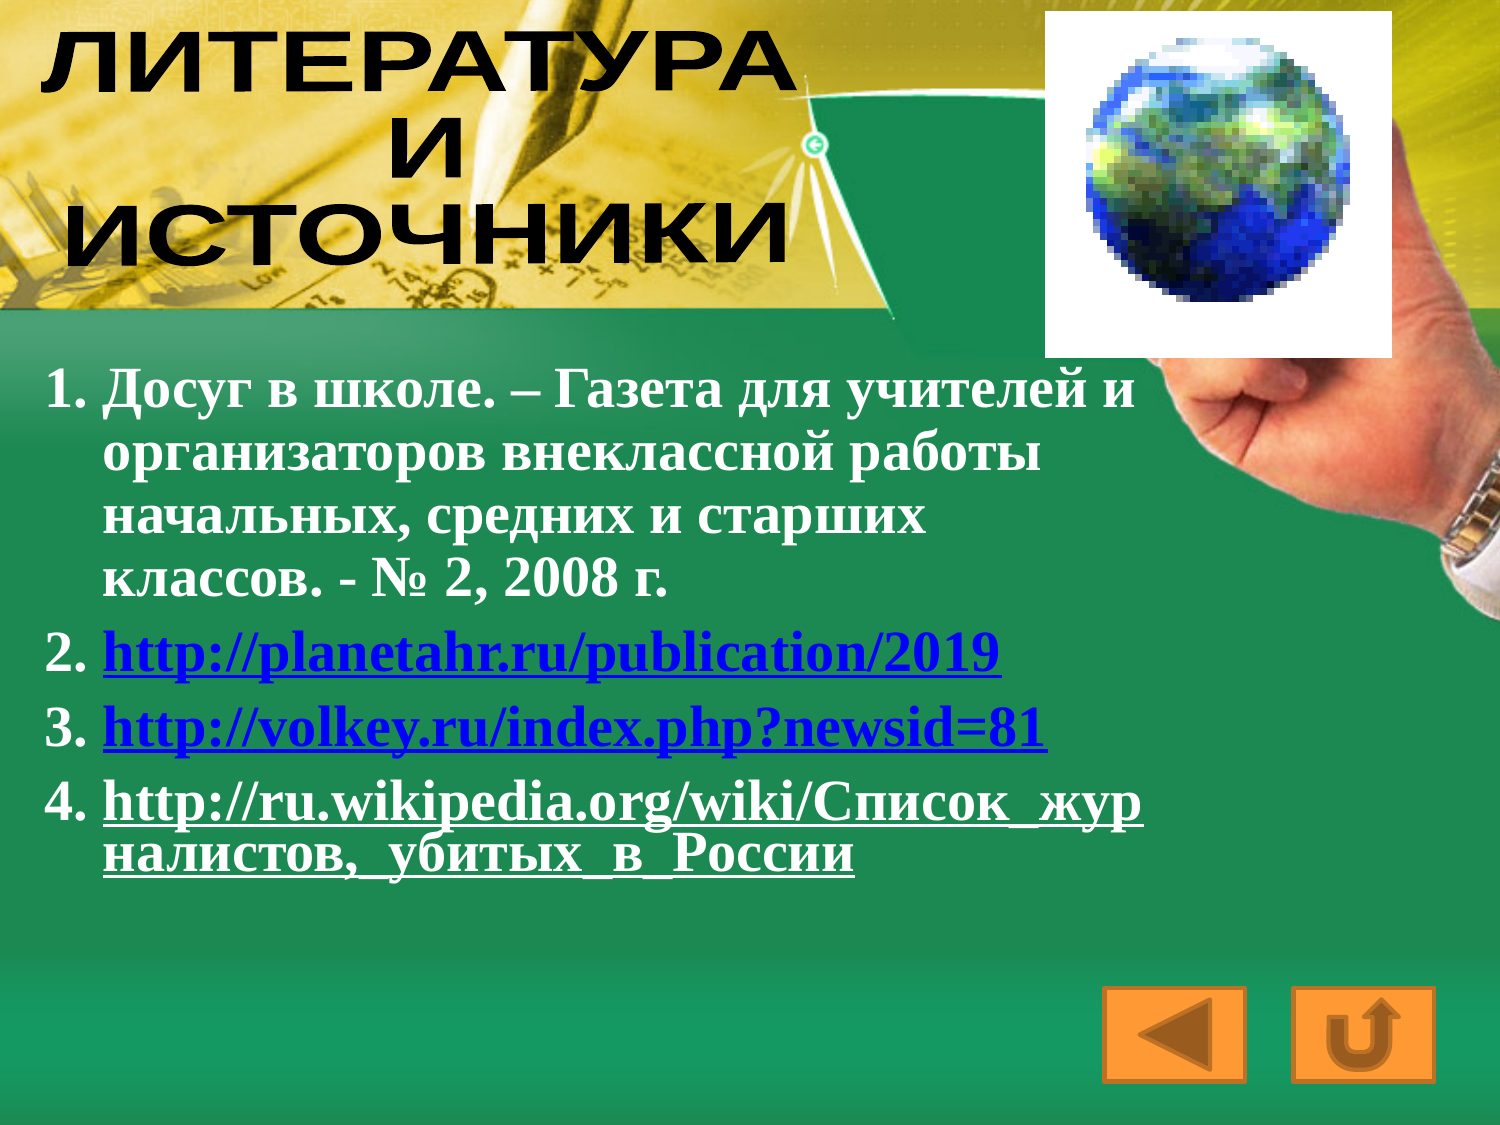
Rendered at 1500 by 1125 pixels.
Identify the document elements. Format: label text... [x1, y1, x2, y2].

list Досуг в школе. – Газета для учителей и организаторов внеклассной работы начальных, средних и старших классов. - № 2, 2008 г. http://planetahr.ru/publication/2019 http://volkey.ru/index.php?newsid=81 http://ru.wikipedia.org/wiki/Список_журналистов,_убитых_в_России [29, 349, 1164, 953]
picture [0, 0, 1500, 990]
text_box [1102, 986, 1247, 1084]
text_box [1291, 986, 1436, 1084]
